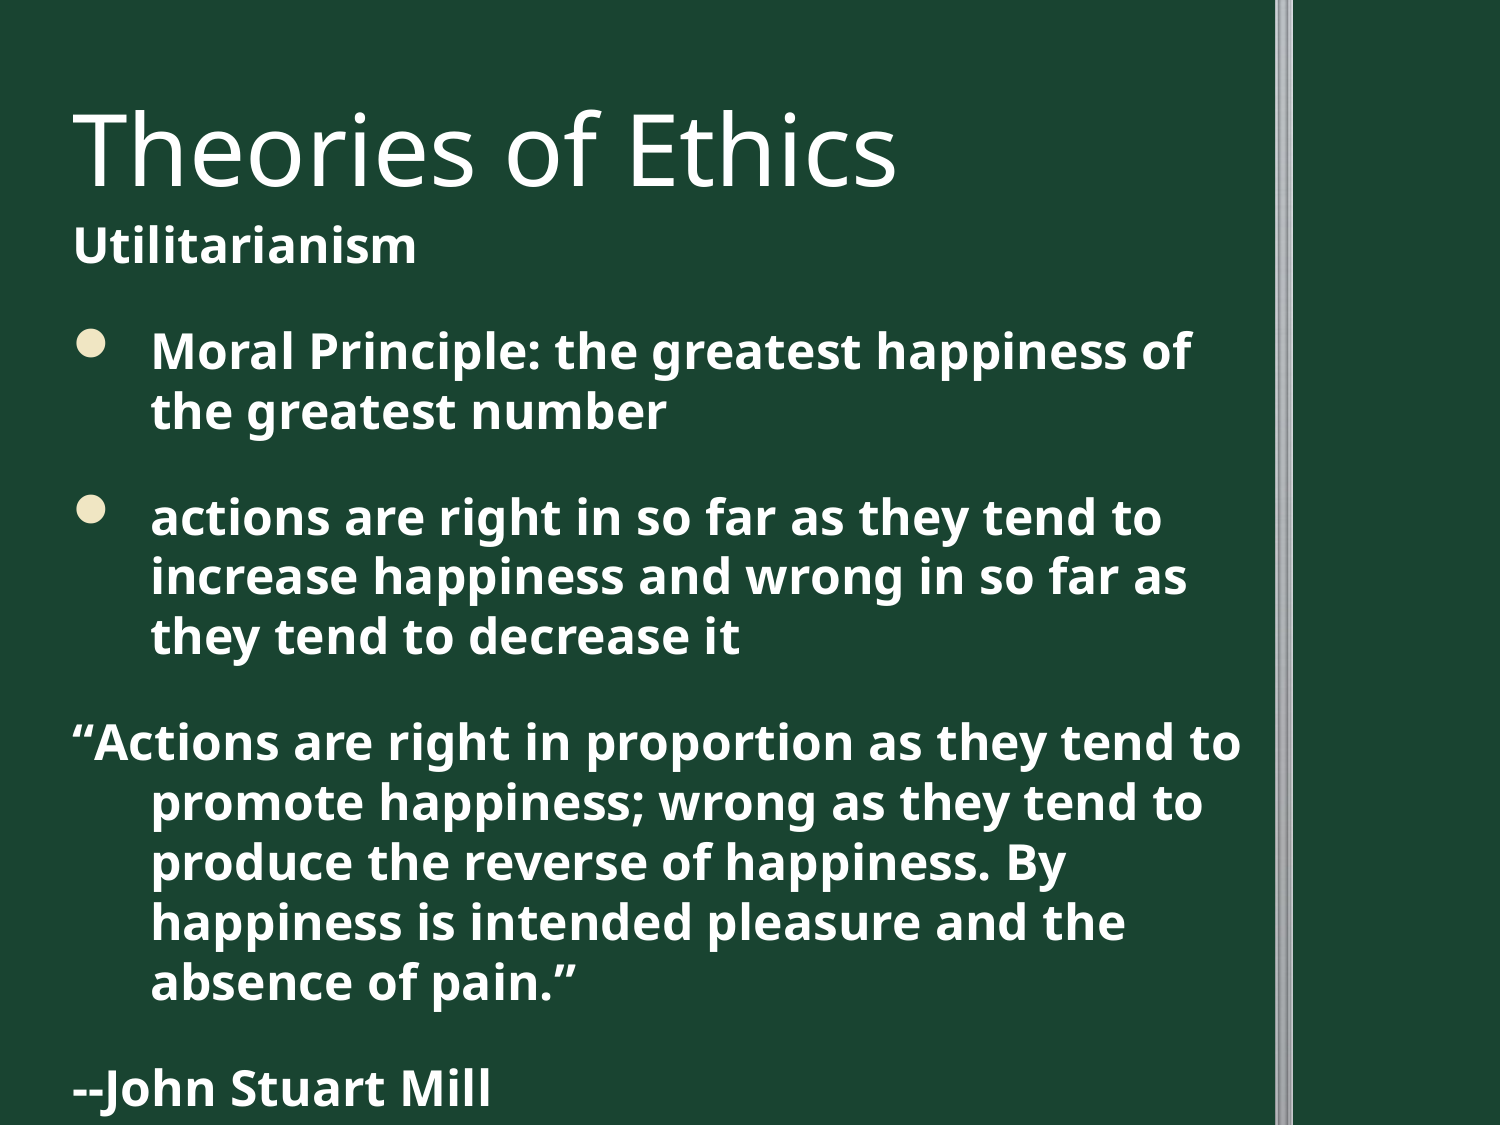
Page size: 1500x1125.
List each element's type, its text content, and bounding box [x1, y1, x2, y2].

list Utilitarianism Moral Principle: the greatest happiness of the greatest number actions are right in so far as they tend to increase happiness and wrong in so far as they tend to decrease it “Actions are right in proportion as they tend to promote happiness; wrong as they tend to produce the reverse of happiness. By happiness is intended pleasure and the absence of pain.” --John Stuart Mill [57, 206, 1268, 1125]
title Theories of Ethics [57, 86, 1220, 206]
picture [1275, 0, 1293, 1125]
